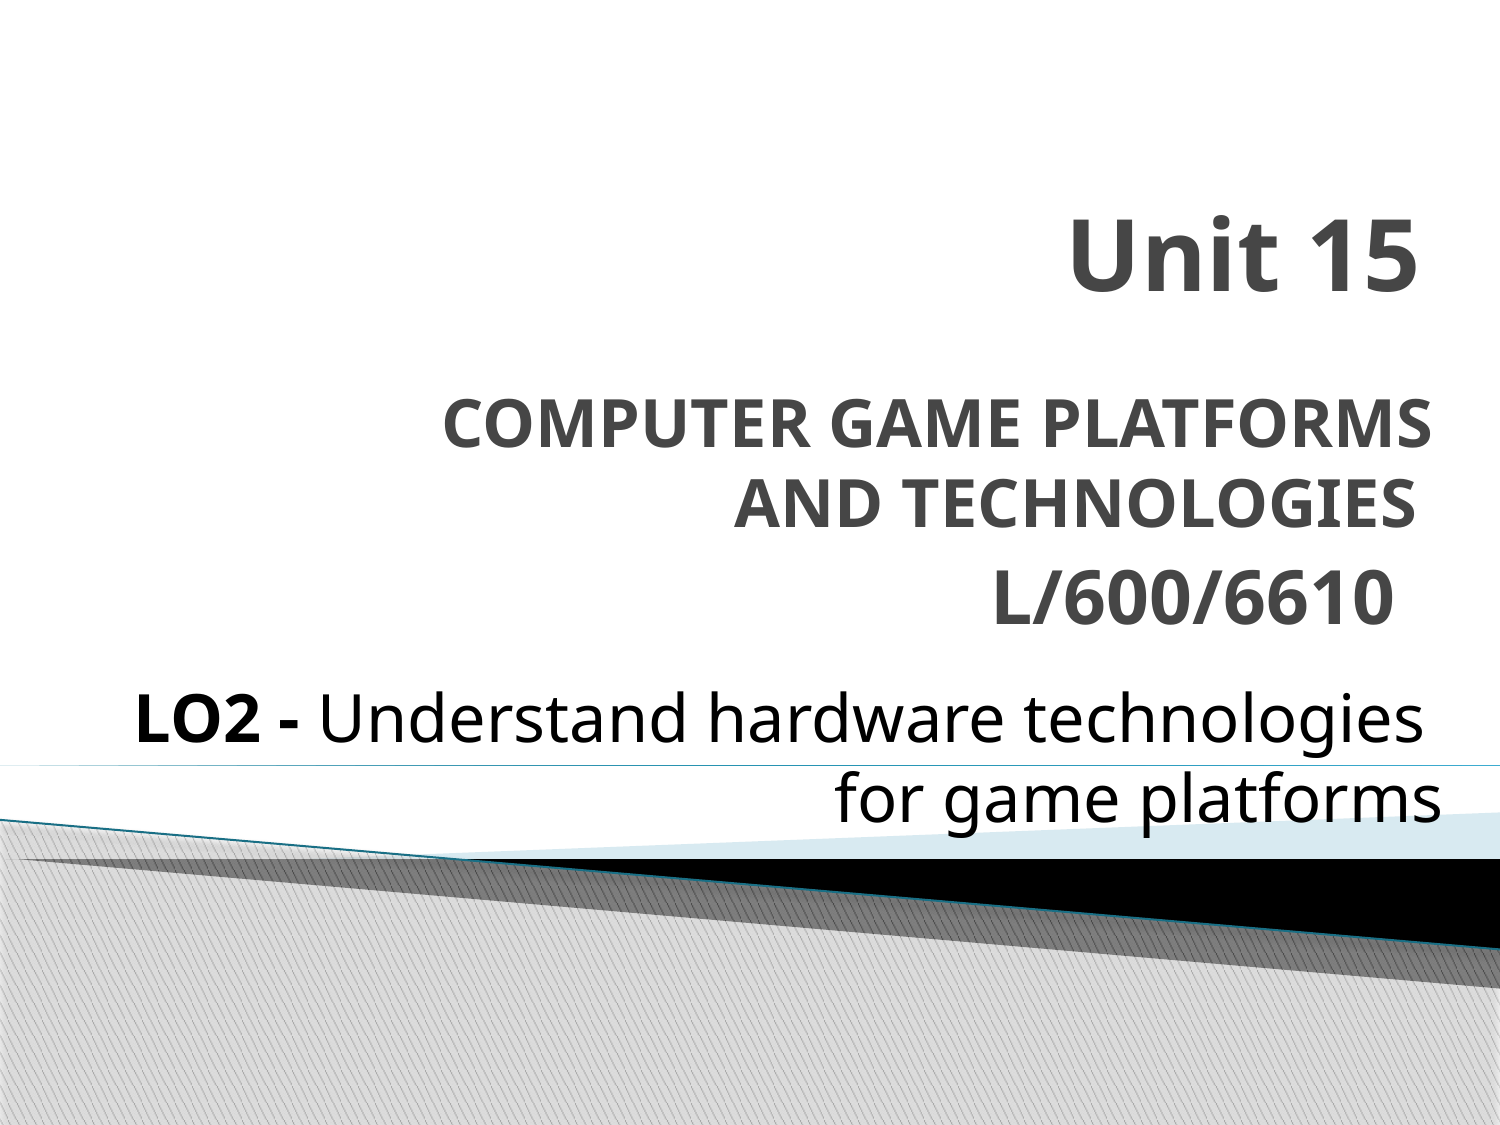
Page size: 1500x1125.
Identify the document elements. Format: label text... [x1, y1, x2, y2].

picture [5, 859, 1500, 989]
subtitle COMPUTER GAME PLATFORMS AND TECHNOLOGIES L/600/6610 [177, 373, 1453, 624]
text_box LO2 - Understand hardware technologies for game platforms [88, 668, 1459, 844]
title Unit 15 [161, 19, 1437, 320]
